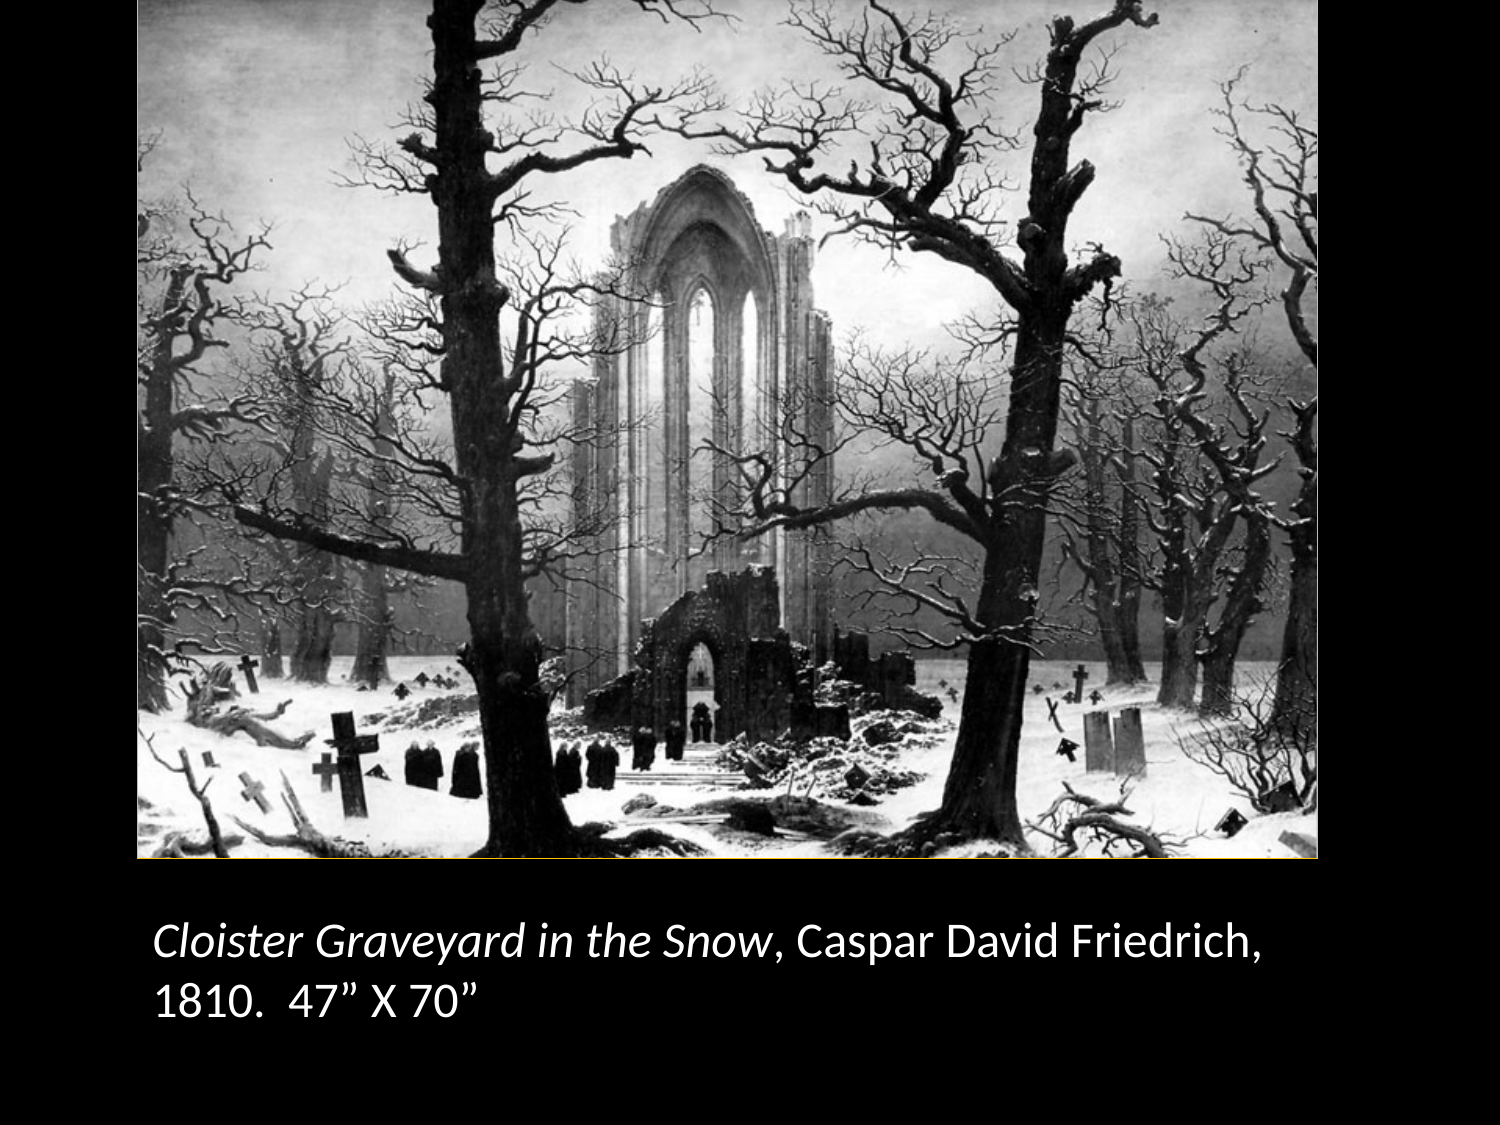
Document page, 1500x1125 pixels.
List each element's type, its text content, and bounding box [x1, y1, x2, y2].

text_box Cloister Graveyard in the Snow, Caspar David Friedrich, 1810. 47” X 70” [137, 899, 1363, 1035]
picture [137, 0, 1318, 859]
